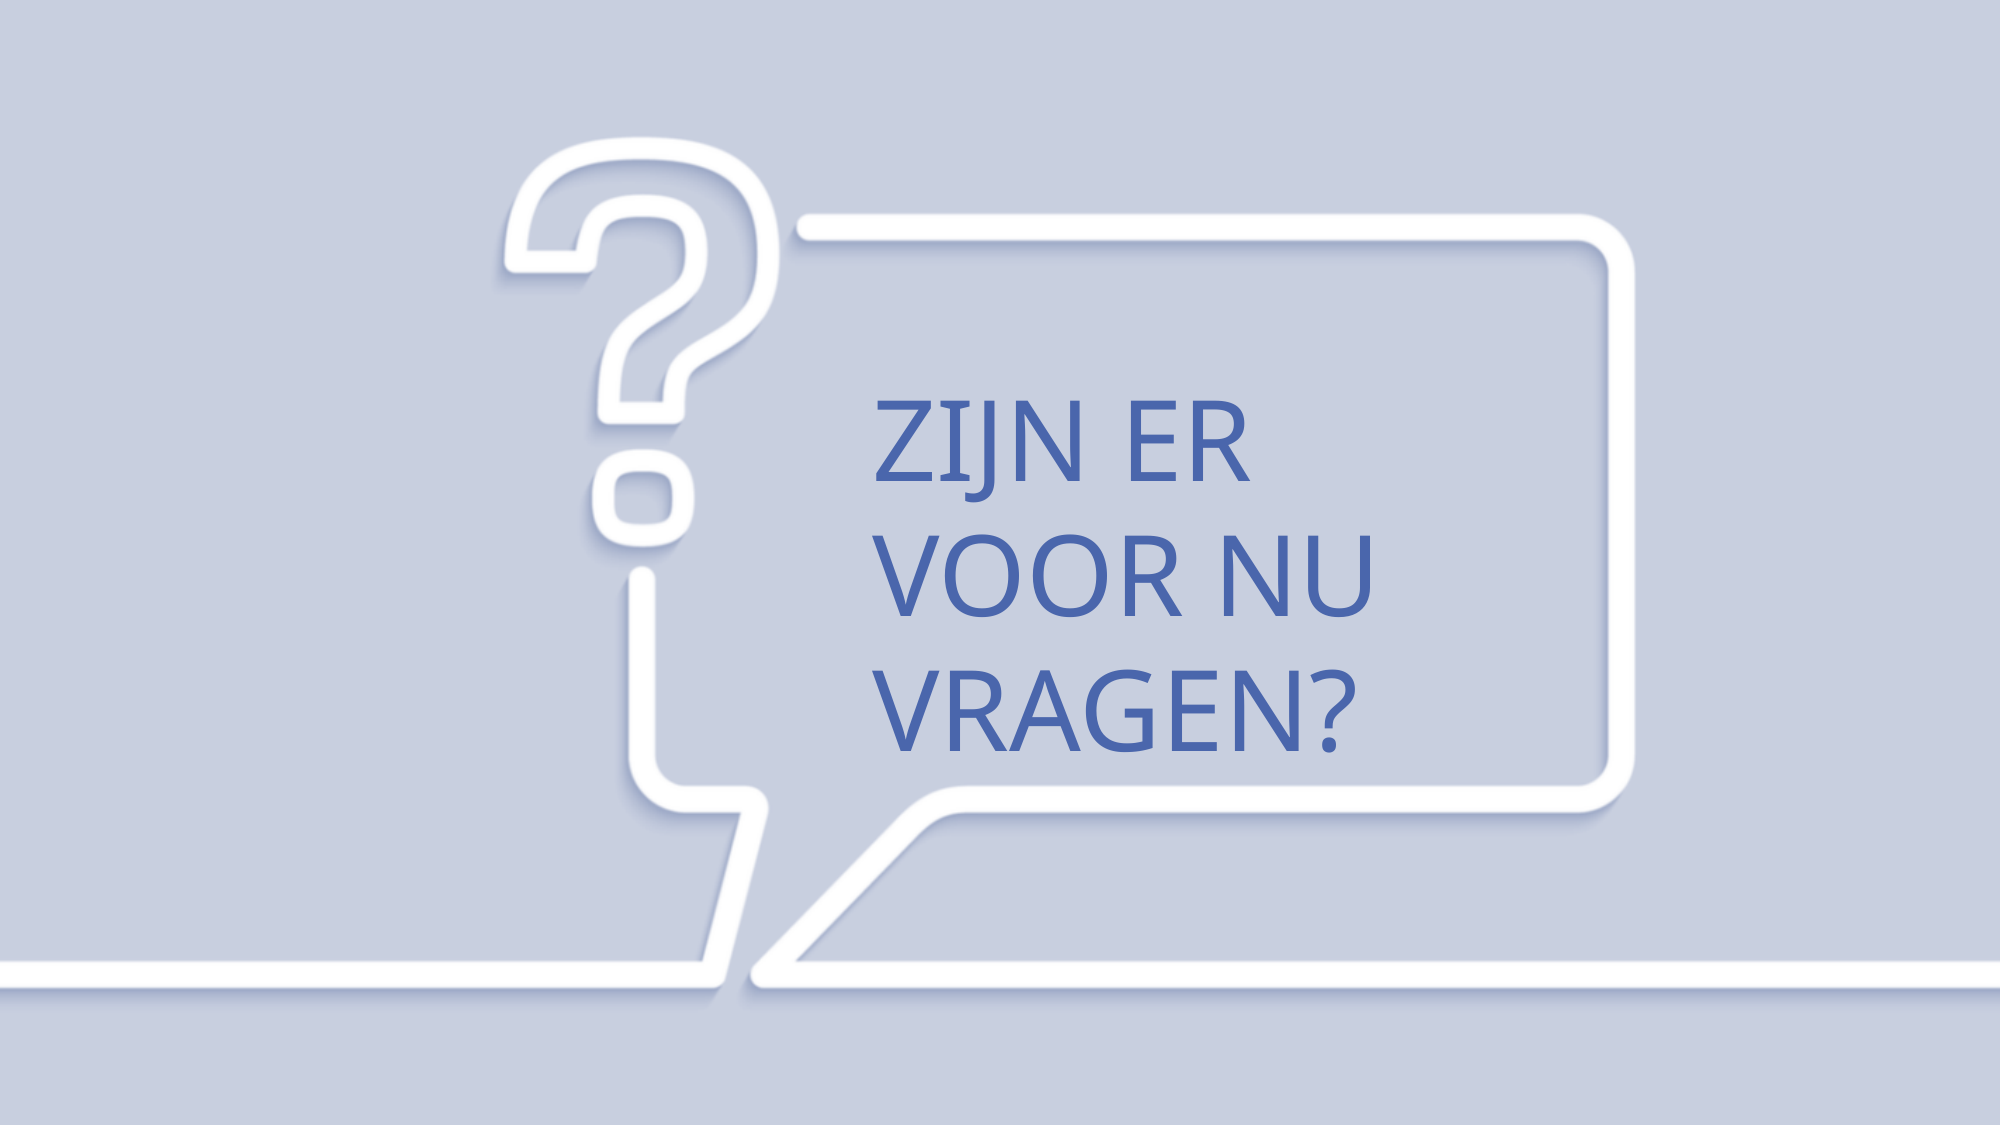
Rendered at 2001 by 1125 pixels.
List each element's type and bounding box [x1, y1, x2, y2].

list [0, 0, 2000, 1125]
